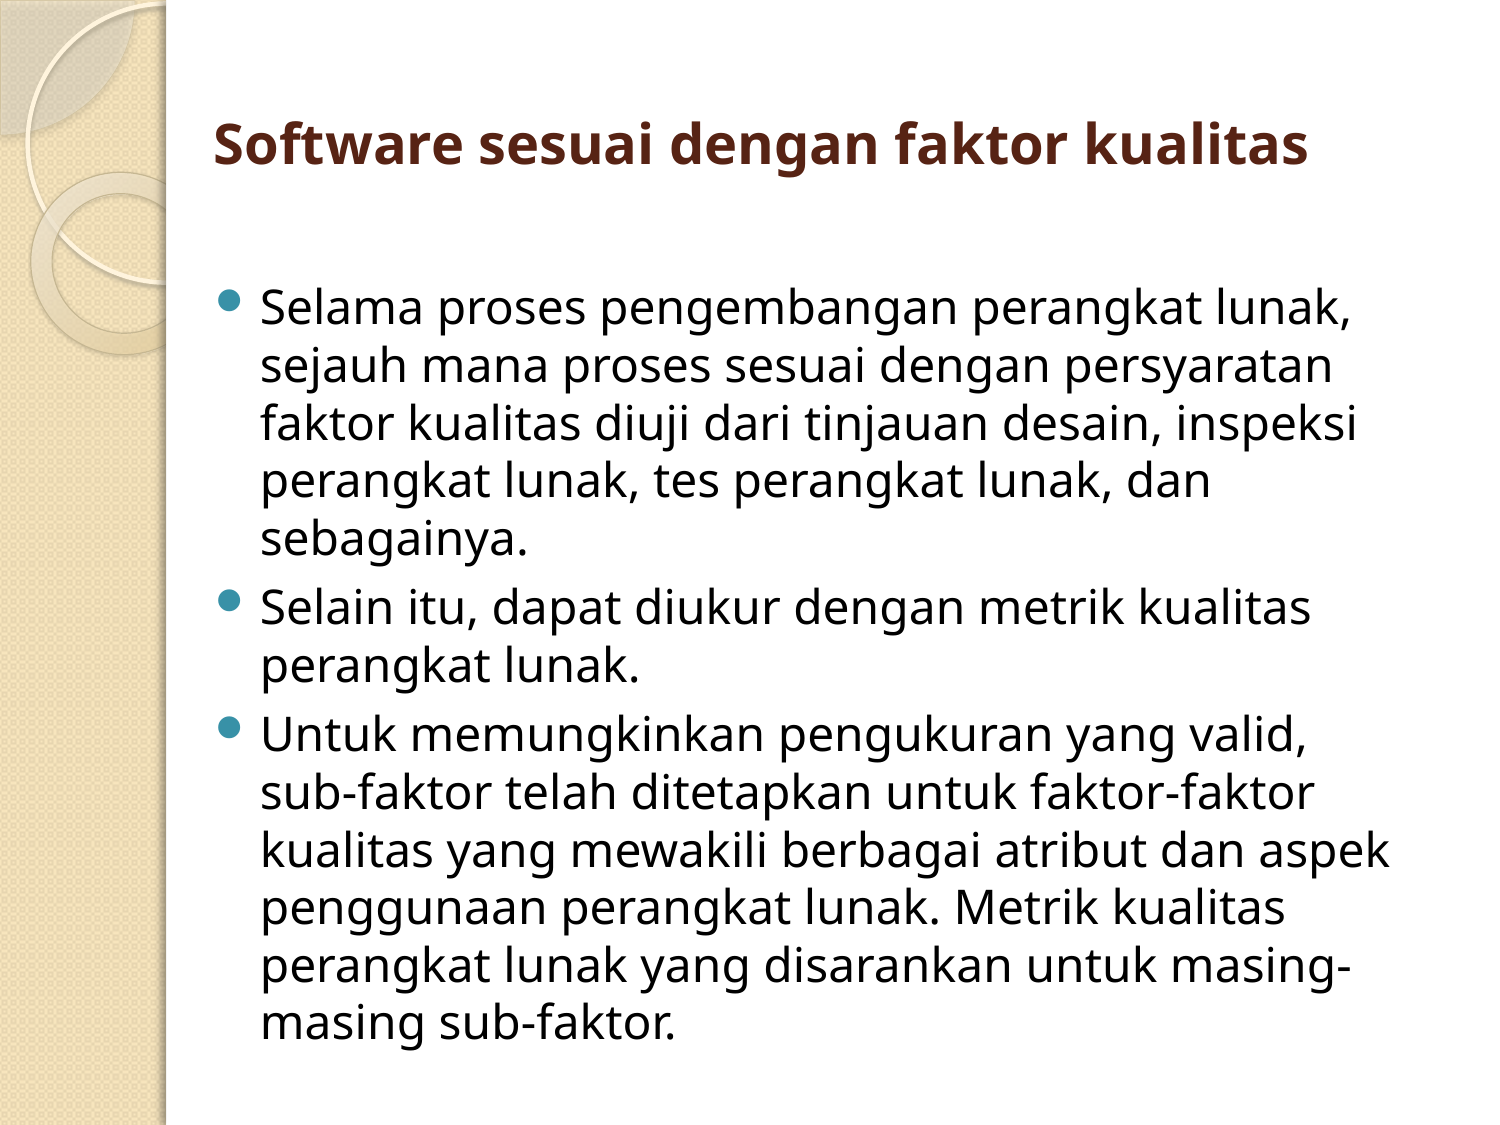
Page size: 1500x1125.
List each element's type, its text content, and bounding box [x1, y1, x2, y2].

title Software sesuai dengan faktor kualitas [199, 82, 1430, 270]
list Selama proses pengembangan perangkat lunak, sejauh mana proses sesuai dengan persyaratan faktor kualitas diuji dari tinjauan desain, inspeksi perangkat lunak, tes perangkat lunak, dan sebagainya. Selain itu, dapat diukur dengan metrik kualitas perangkat lunak. Untuk memungkinkan pengukuran yang valid, sub-faktor telah ditetapkan untuk faktor-faktor kualitas yang mewakili berbagai atribut dan aspek penggunaan perangkat lunak. Metrik kualitas perangkat lunak yang disarankan untuk masing-masing sub-faktor. [187, 269, 1418, 1057]
